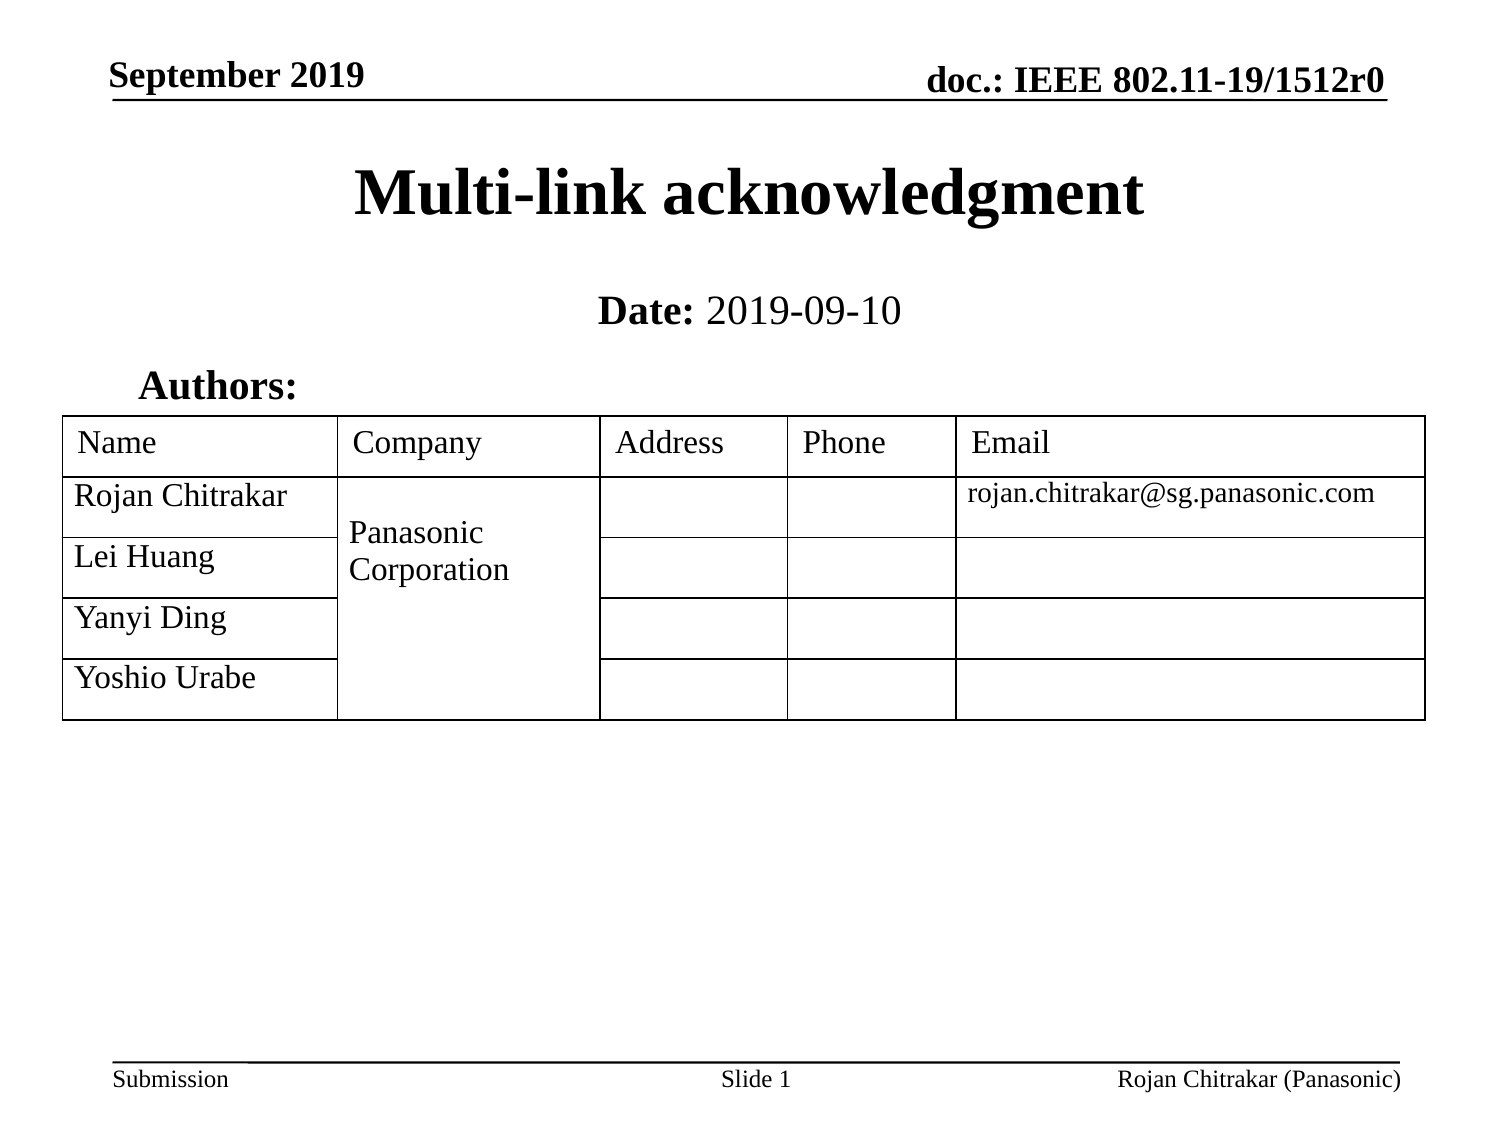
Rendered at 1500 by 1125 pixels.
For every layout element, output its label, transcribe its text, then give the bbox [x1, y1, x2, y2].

table_cell [601, 660, 787, 719]
table_cell Rojan Chitrakar [63, 478, 337, 537]
table_cell [601, 538, 787, 597]
table_cell [957, 660, 1424, 719]
table_header Email [957, 417, 1424, 476]
table_header Phone [788, 417, 955, 476]
slide_number Slide 1 [712, 1061, 800, 1093]
table_header Company [338, 417, 599, 476]
table_cell Yoshio Urabe [63, 660, 337, 719]
footer Rojan Chitrakar (Panasonic) [949, 1061, 1402, 1093]
table_cell Panasonic Corporation [338, 478, 599, 719]
table_cell [957, 599, 1424, 658]
text_box Authors: [112, 349, 350, 413]
table_cell [601, 478, 787, 537]
table_cell rojan.chitrakar@sg.panasonic.com [957, 478, 1424, 537]
table_cell [601, 599, 787, 658]
table_cell [788, 660, 955, 719]
table_cell [788, 599, 955, 658]
table_header Address [601, 417, 787, 476]
table_cell [788, 478, 955, 537]
table_cell Yanyi Ding [63, 599, 337, 658]
table_cell [957, 538, 1424, 597]
title Multi-link acknowledgment [112, 99, 1388, 275]
table_cell Lei Huang [63, 538, 337, 597]
list Date: 2019-09-10 [112, 275, 1388, 338]
table_cell [788, 538, 955, 597]
table_header Name [63, 417, 337, 476]
